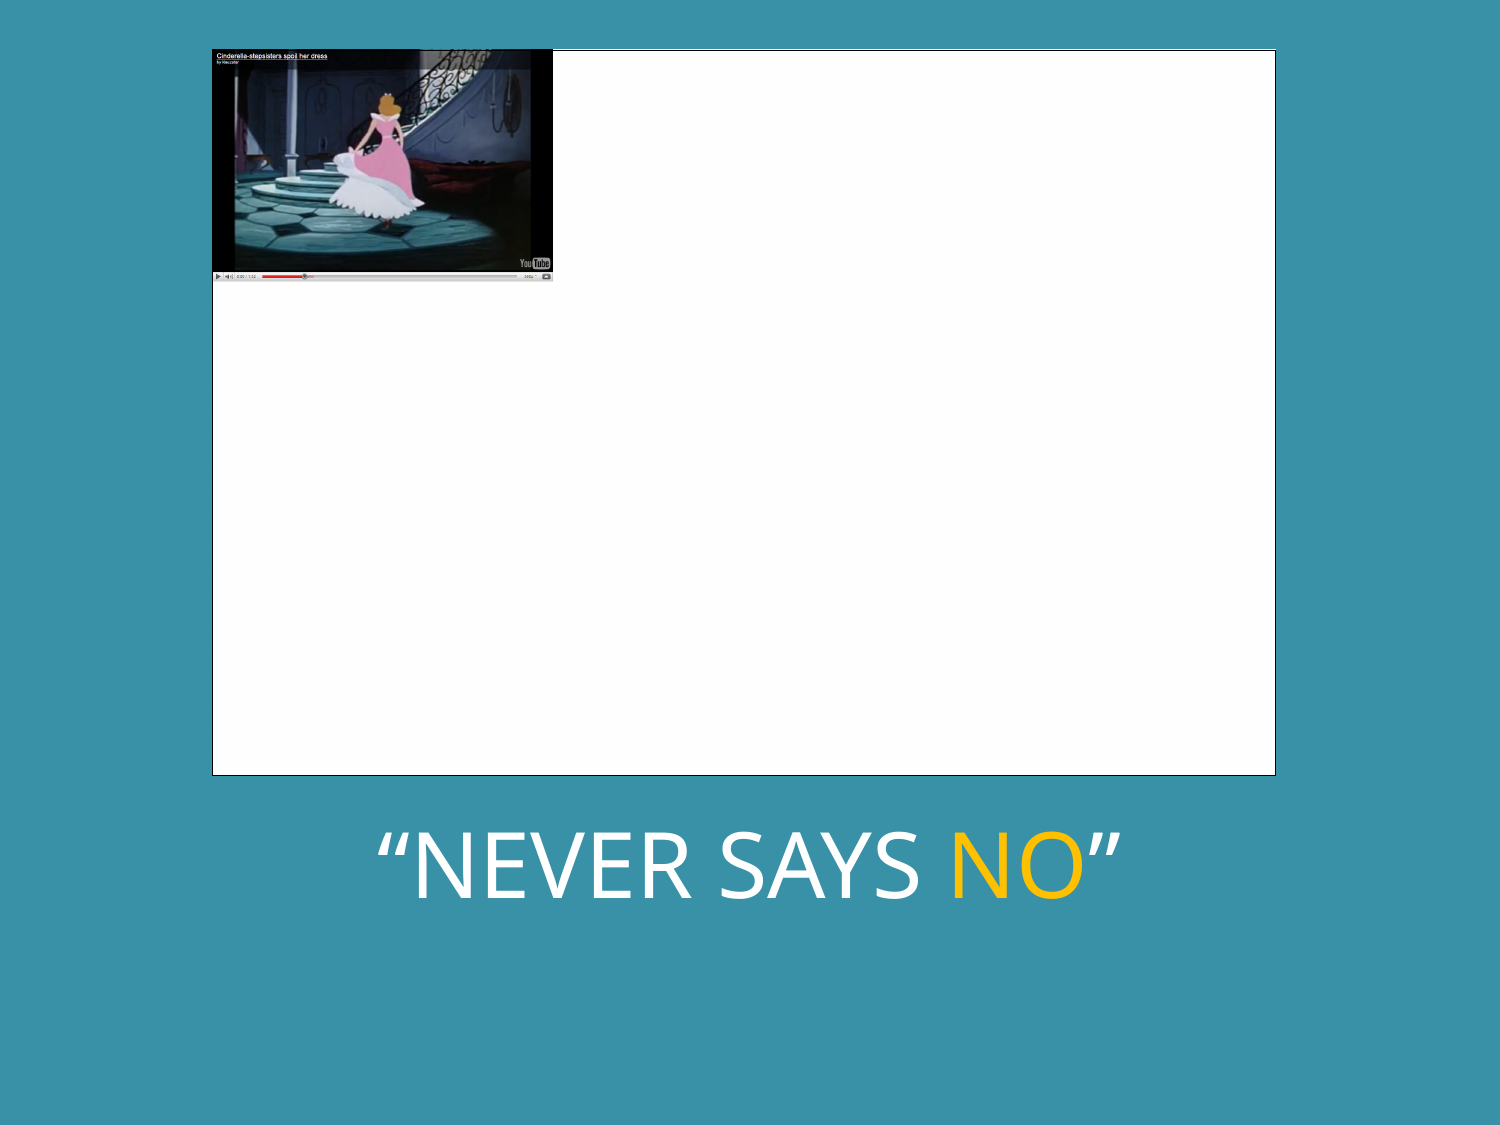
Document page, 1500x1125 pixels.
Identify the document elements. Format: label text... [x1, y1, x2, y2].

text_box “NEVER SAYS NO” [137, 799, 1338, 925]
picture [213, 51, 1275, 775]
